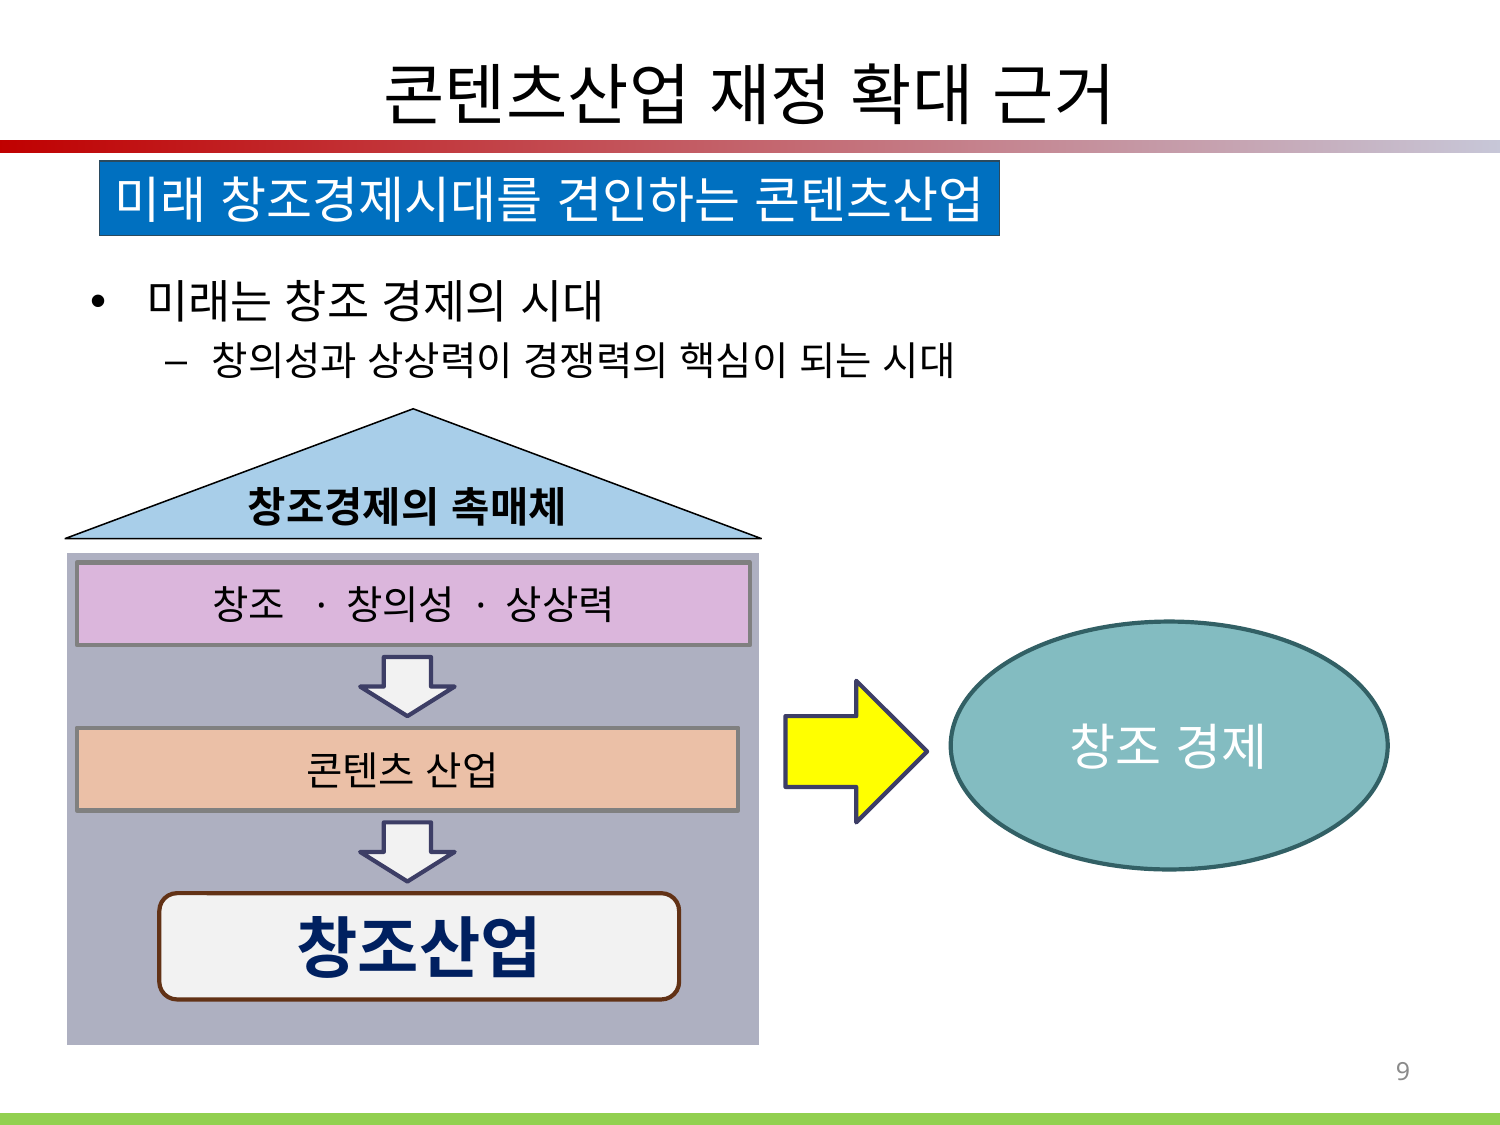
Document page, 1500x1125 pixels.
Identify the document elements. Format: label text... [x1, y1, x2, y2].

title 콘텐츠산업 재정 확대 근거 [74, 44, 1426, 141]
text_box 창조산업 [157, 891, 682, 1002]
text_box [358, 654, 457, 718]
text_box 창조 · 창의성 · 상상력 [75, 560, 752, 647]
text_box 창조경제의 촉매체 [64, 408, 762, 539]
text_box [358, 820, 457, 884]
slide_number 9 [1074, 1042, 1425, 1103]
text_box 창조 경제 [948, 619, 1390, 872]
text_box 콘텐츠 산업 [75, 726, 740, 813]
text_box 미래 창조경제시대를 견인하는 콘텐츠산업 [99, 160, 1000, 236]
text_box [63, 549, 764, 1049]
text_box [783, 678, 930, 825]
list 미래는 창조 경제의 시대 창의성과 상상력이 경쟁력의 핵심이 되는 시대 [74, 196, 1426, 1032]
